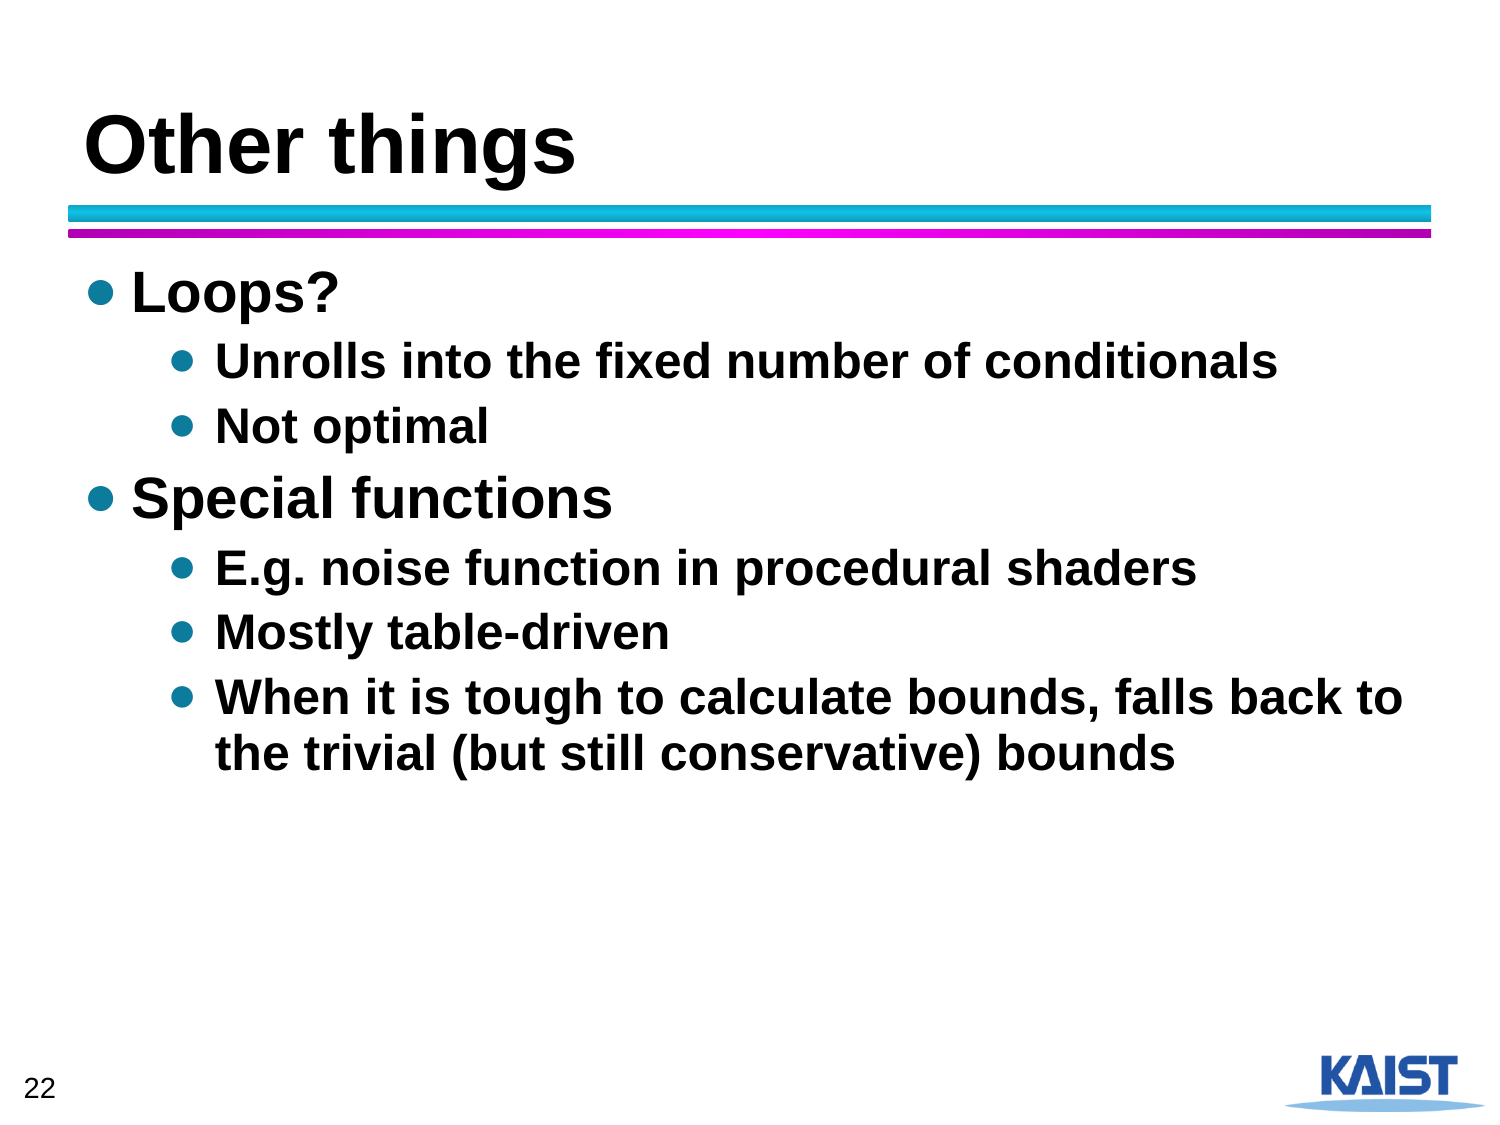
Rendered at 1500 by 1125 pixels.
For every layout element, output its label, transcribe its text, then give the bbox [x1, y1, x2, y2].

list Loops? Unrolls into the fixed number of conditionals Not optimal Special functions E.g. noise function in procedural shaders Mostly table-driven When it is tough to calculate bounds, falls back to the trivial (but still conservative) bounds [68, 259, 1434, 1093]
picture [1284, 1055, 1485, 1112]
title Other things [68, 48, 1428, 199]
